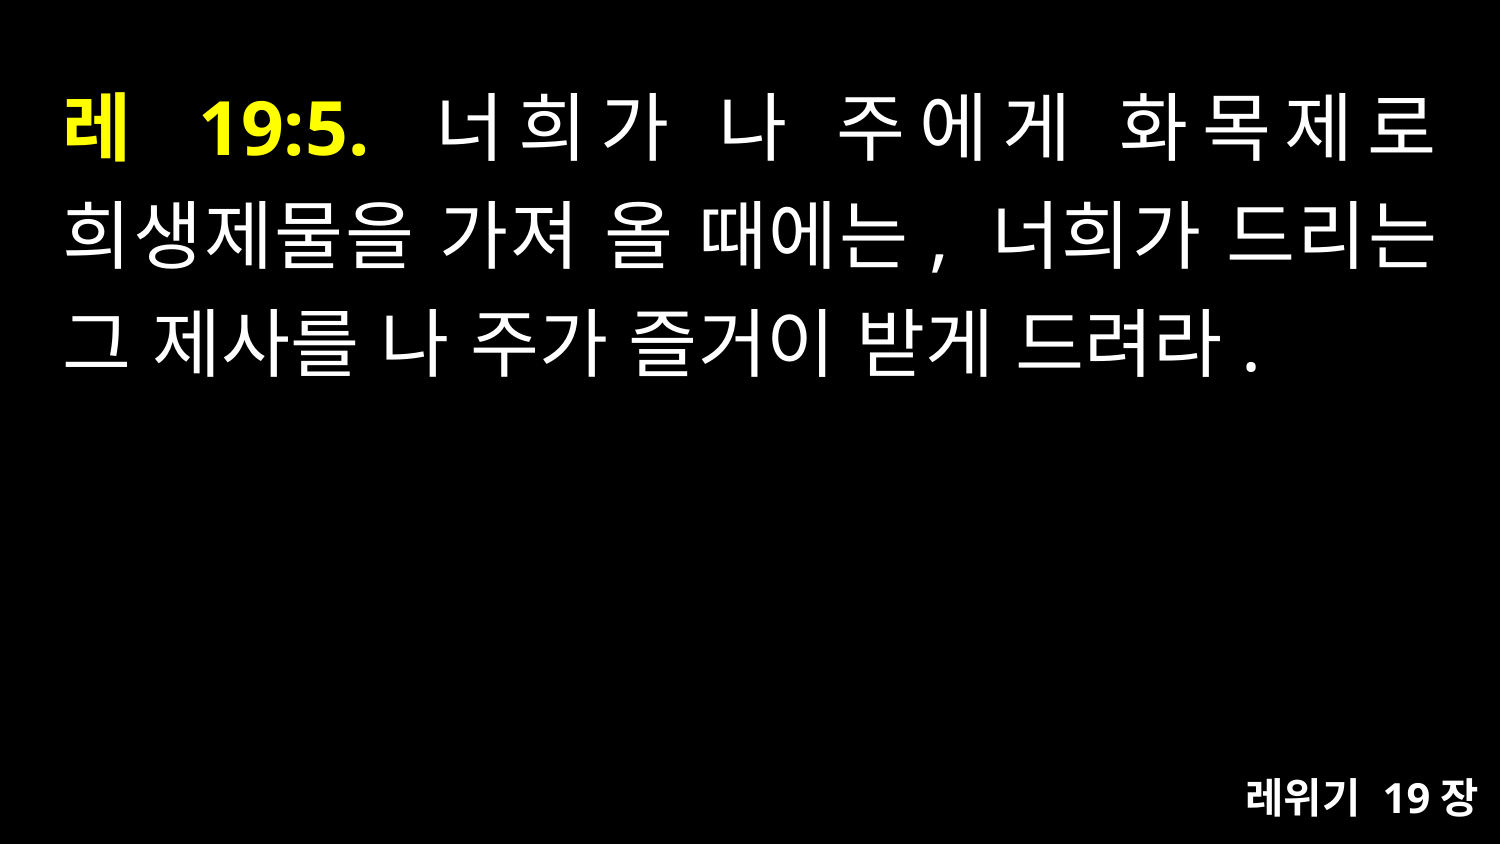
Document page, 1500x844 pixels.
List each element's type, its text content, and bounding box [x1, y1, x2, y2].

title 레 19:5. 너희가 나 주에게 화목제로 희생제물을 가져 올 때에는, 너희가 드리는 그 제사를 나 주가 즐거이 받게 드려라. [0, 0, 1500, 844]
subtitle 레위기 19장 [916, 770, 1500, 844]
